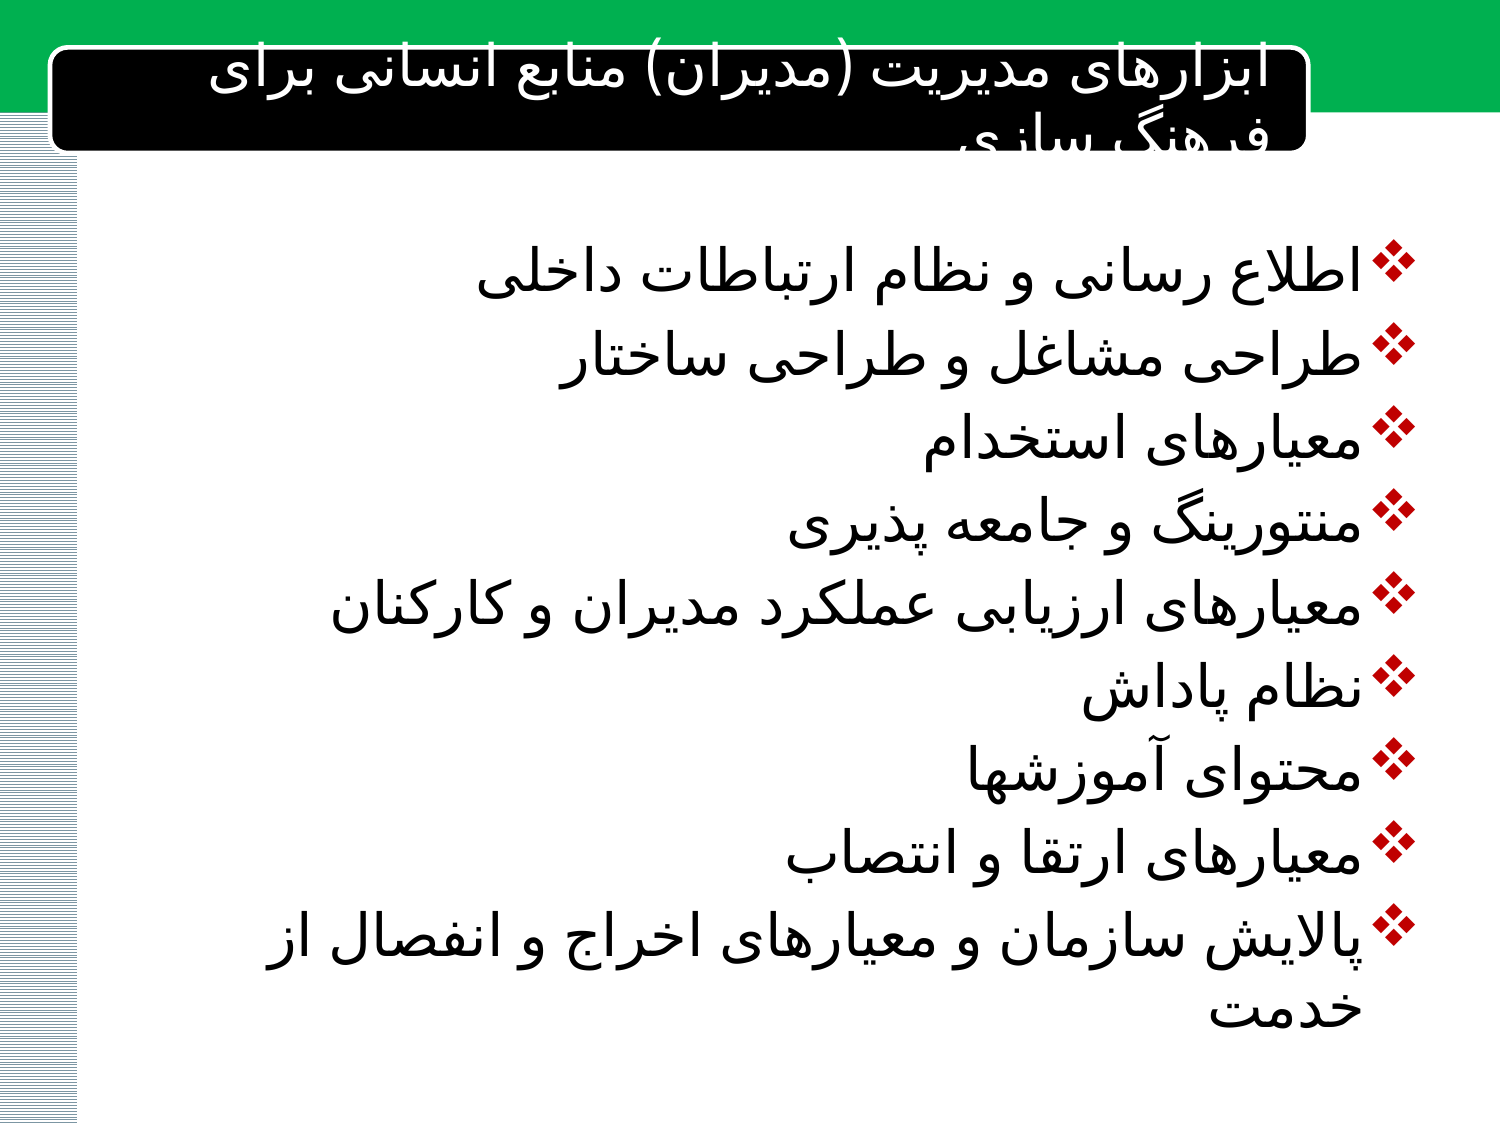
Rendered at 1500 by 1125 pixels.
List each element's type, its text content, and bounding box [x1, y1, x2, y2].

title ابزارهای مدیریت (مدیران) منابع انسانی برای فرهنگ سازی [75, 52, 1288, 145]
list اطلاع رسانی و نظام ارتباطات داخلی طراحی مشاغل و طراحی ساختار معیارهای استخدام منتورینگ و جامعه پذیری معیارهای ارزیابی عملکرد مدیران و کارکنان نظام پاداش محتوای آموزشها معیارهای ارتقا و انتصاب پالایش سازمان و معیارهای اخراج و انفصال از خدمت [80, 224, 1431, 1049]
